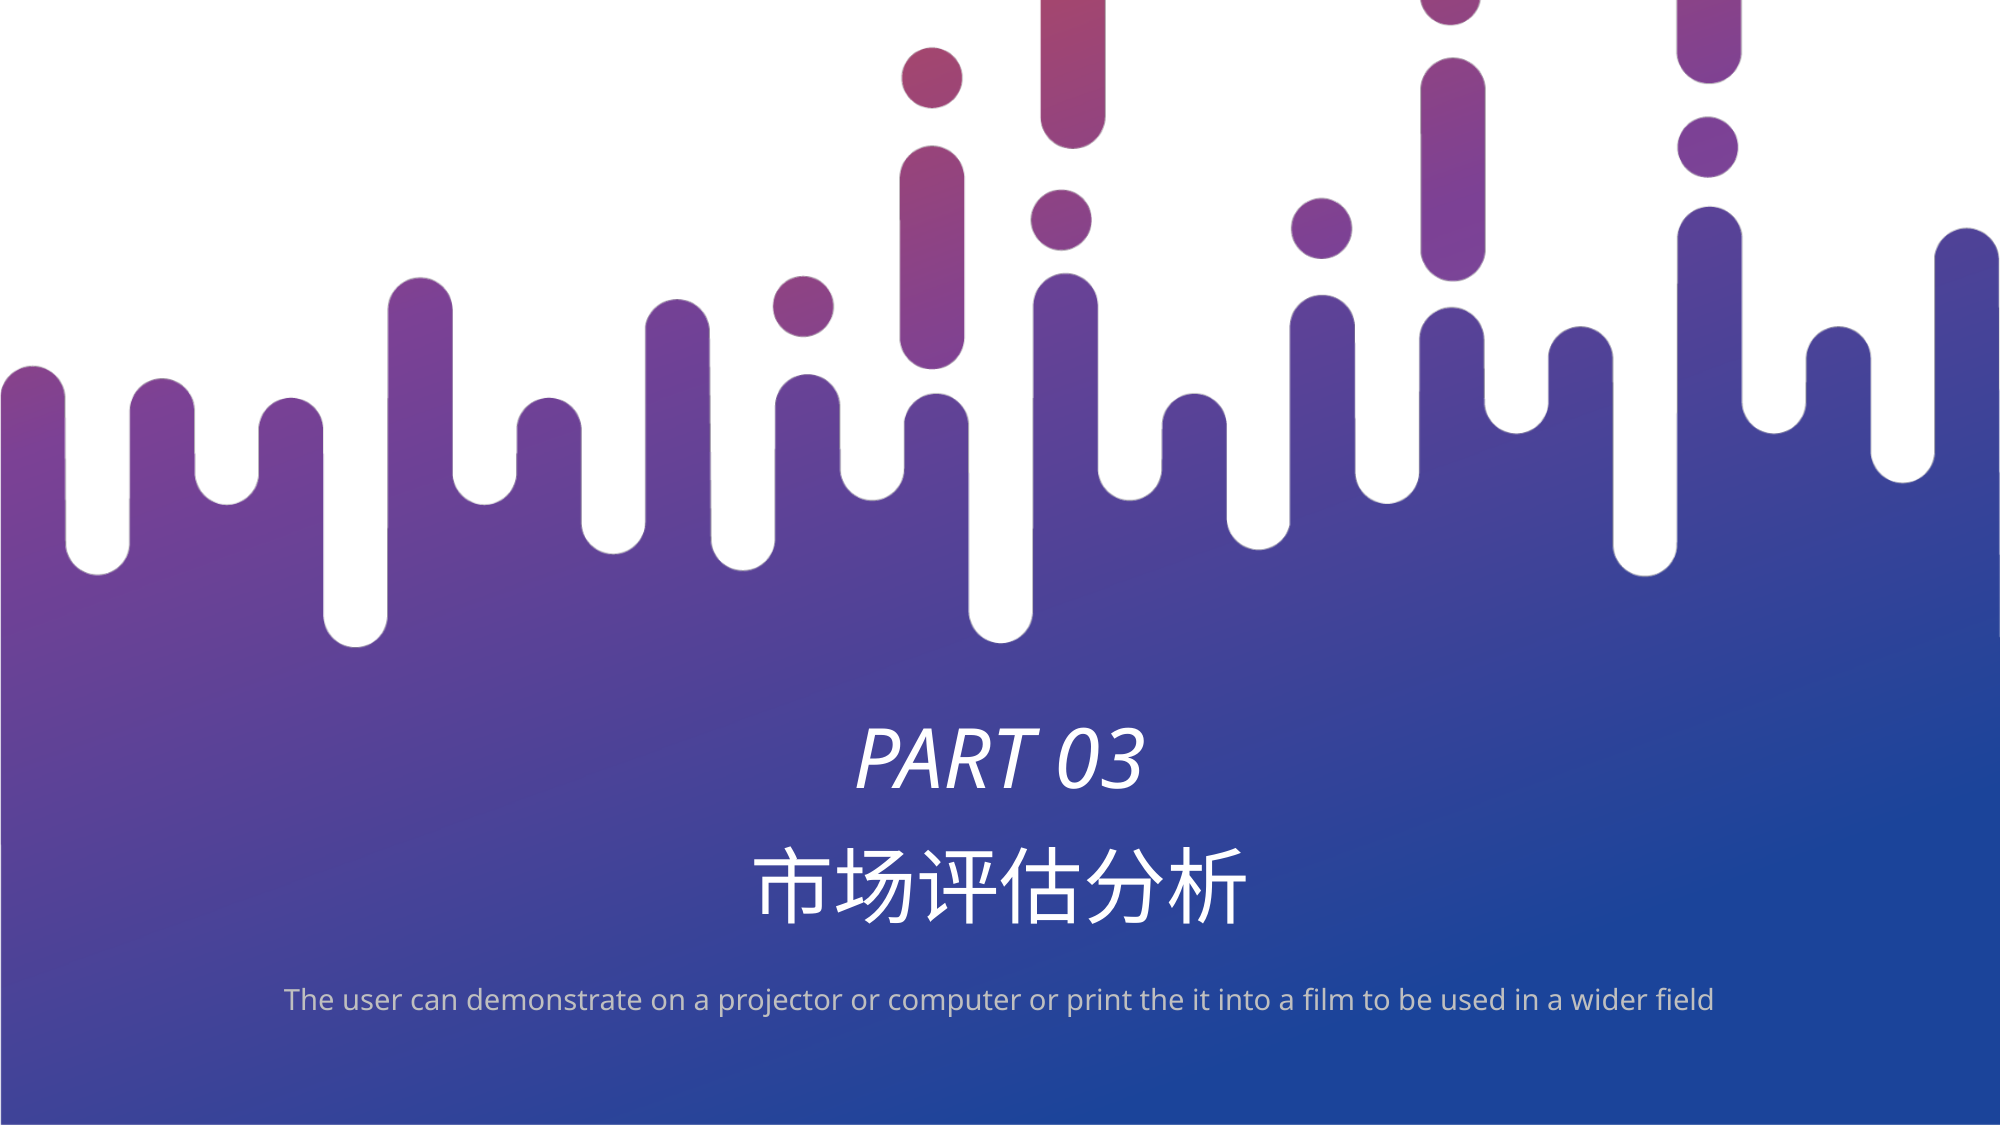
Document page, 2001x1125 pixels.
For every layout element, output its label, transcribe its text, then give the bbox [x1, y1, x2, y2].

picture [3, 0, 1998, 1125]
text_box The user can demonstrate on a projector or computer or print the it into a film to be used in a wider field [178, 966, 435, 1024]
text_box The user can demonstrate on a projector or computer or print the it into a film to be used in a wider field [1565, 966, 1822, 1024]
